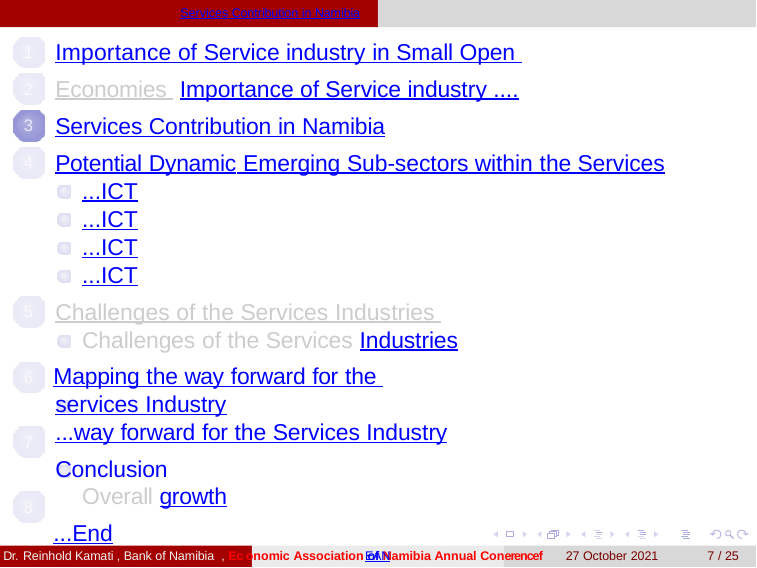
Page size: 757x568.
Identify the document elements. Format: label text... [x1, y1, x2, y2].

picture [57, 241, 71, 255]
picture [57, 400, 71, 414]
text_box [12, 36, 45, 179]
picture [57, 213, 71, 227]
picture [12, 491, 45, 524]
picture [57, 335, 71, 349]
text_box [377, 0, 756, 28]
picture [12, 426, 45, 459]
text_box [0, 545, 757, 568]
text_box Services Contribution in Namibia Potential Dynamic Emerging Sub-sectors within the Services ...ICT ...ICT ...ICT ...ICT Challenges of the Services Industries Challenges of the Services Industries Mapping the way forward for the services Industry ...way forward for the Services Industry Conclusion Overall growth ...End [53, 100, 668, 544]
picture [57, 464, 71, 479]
picture [12, 361, 45, 394]
title Importance of Service industry in Small Open Economies Importance of Service industry .... [53, 26, 635, 100]
picture [12, 296, 45, 329]
picture [57, 270, 71, 284]
text_box Services Contribution in Namibia [178, 2, 364, 20]
picture [57, 185, 71, 199]
